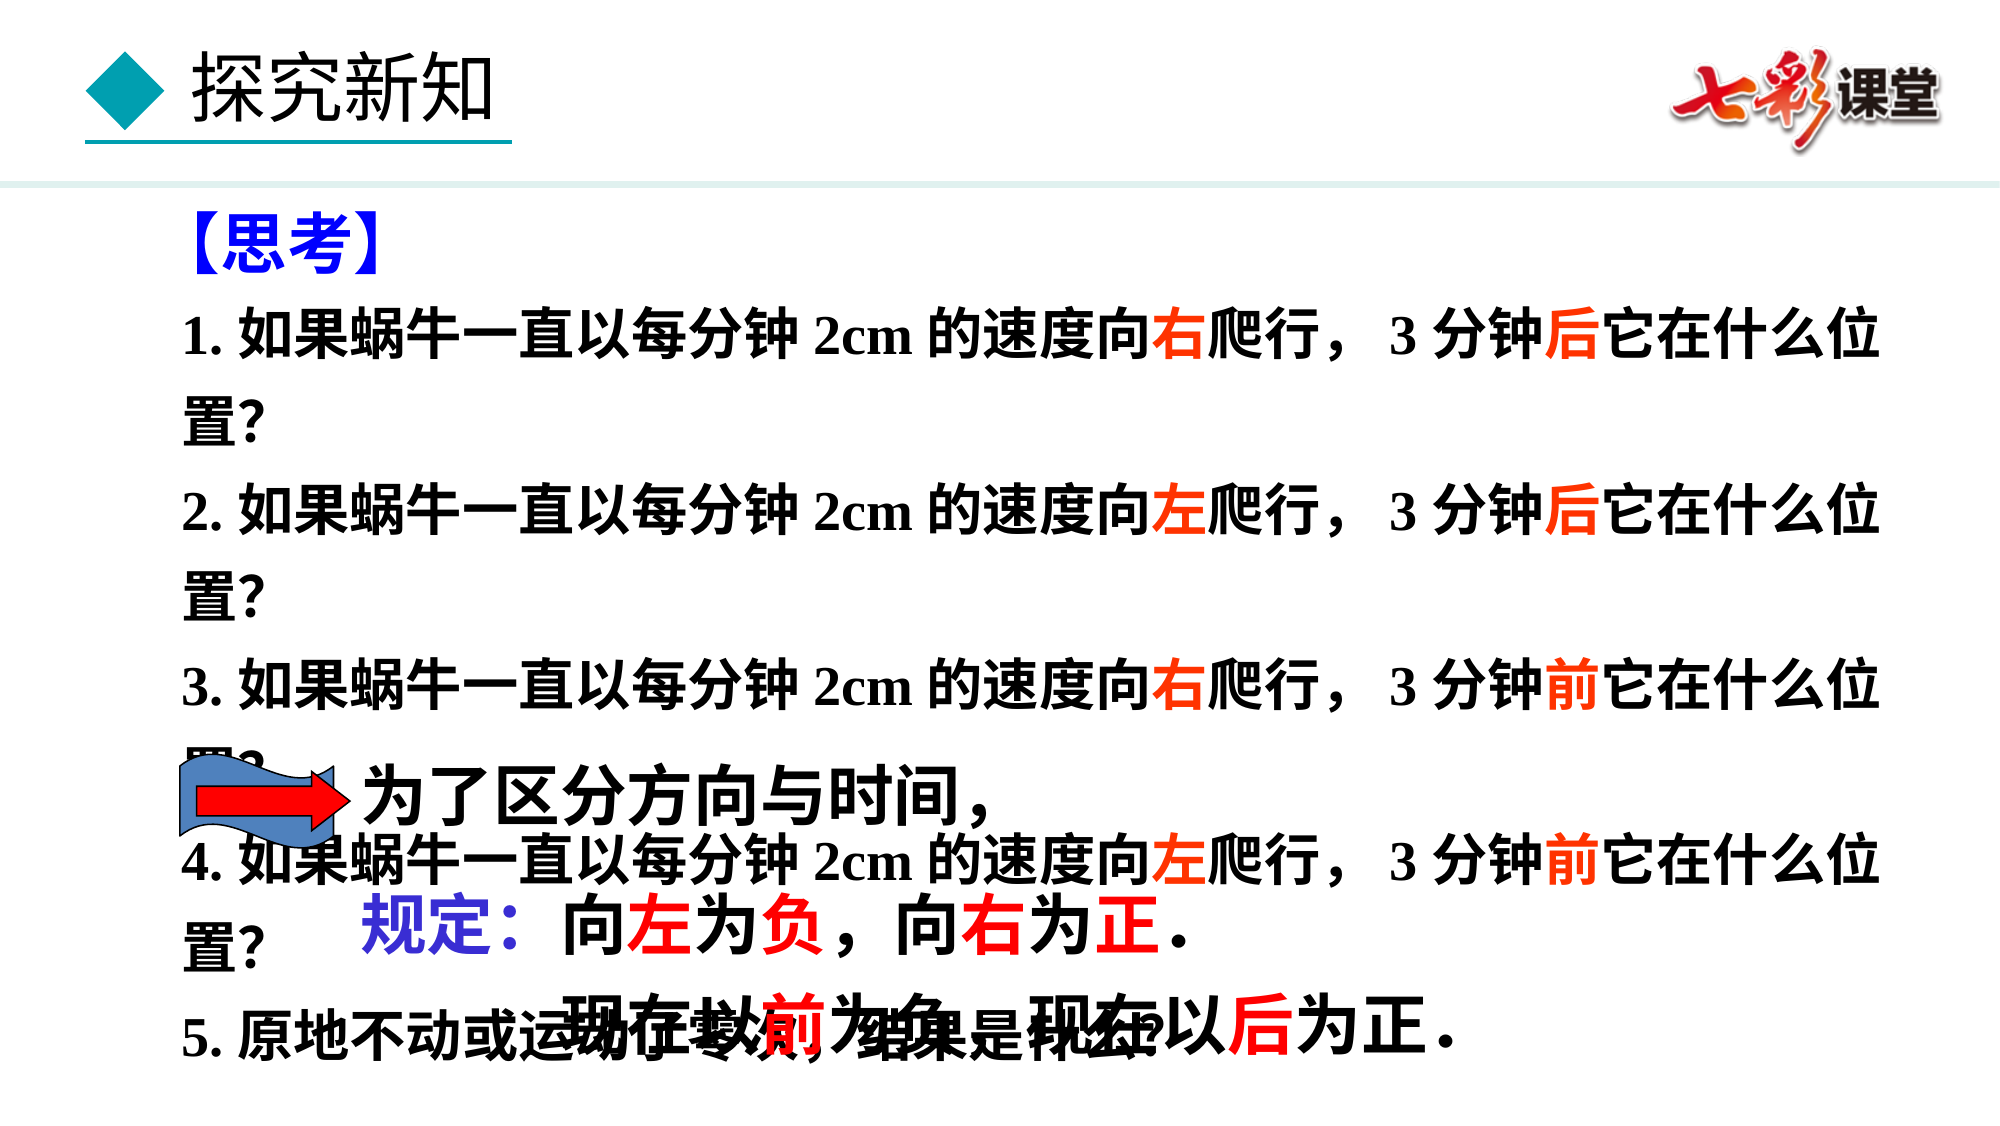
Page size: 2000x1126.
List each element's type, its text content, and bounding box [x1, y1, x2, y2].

list 1.如果蜗牛一直以每分钟2cm的速度向右爬行，3分钟后它在什么位置？ 2.如果蜗牛一直以每分钟2cm的速度向左爬行，3分钟后它在什么位置？ 3.如果蜗牛一直以每分钟2cm的速度向右爬行，3分钟前它在什么位置？ 4.如果蜗牛一直以每分钟2cm的速度向左爬行，3分钟前它在什么位置？ 5.原地不动或运动了零次，结果是什么？ [166, 270, 1984, 1126]
picture [1666, 42, 1948, 157]
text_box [179, 746, 1633, 1081]
text_box 【思考】 [133, 192, 477, 293]
